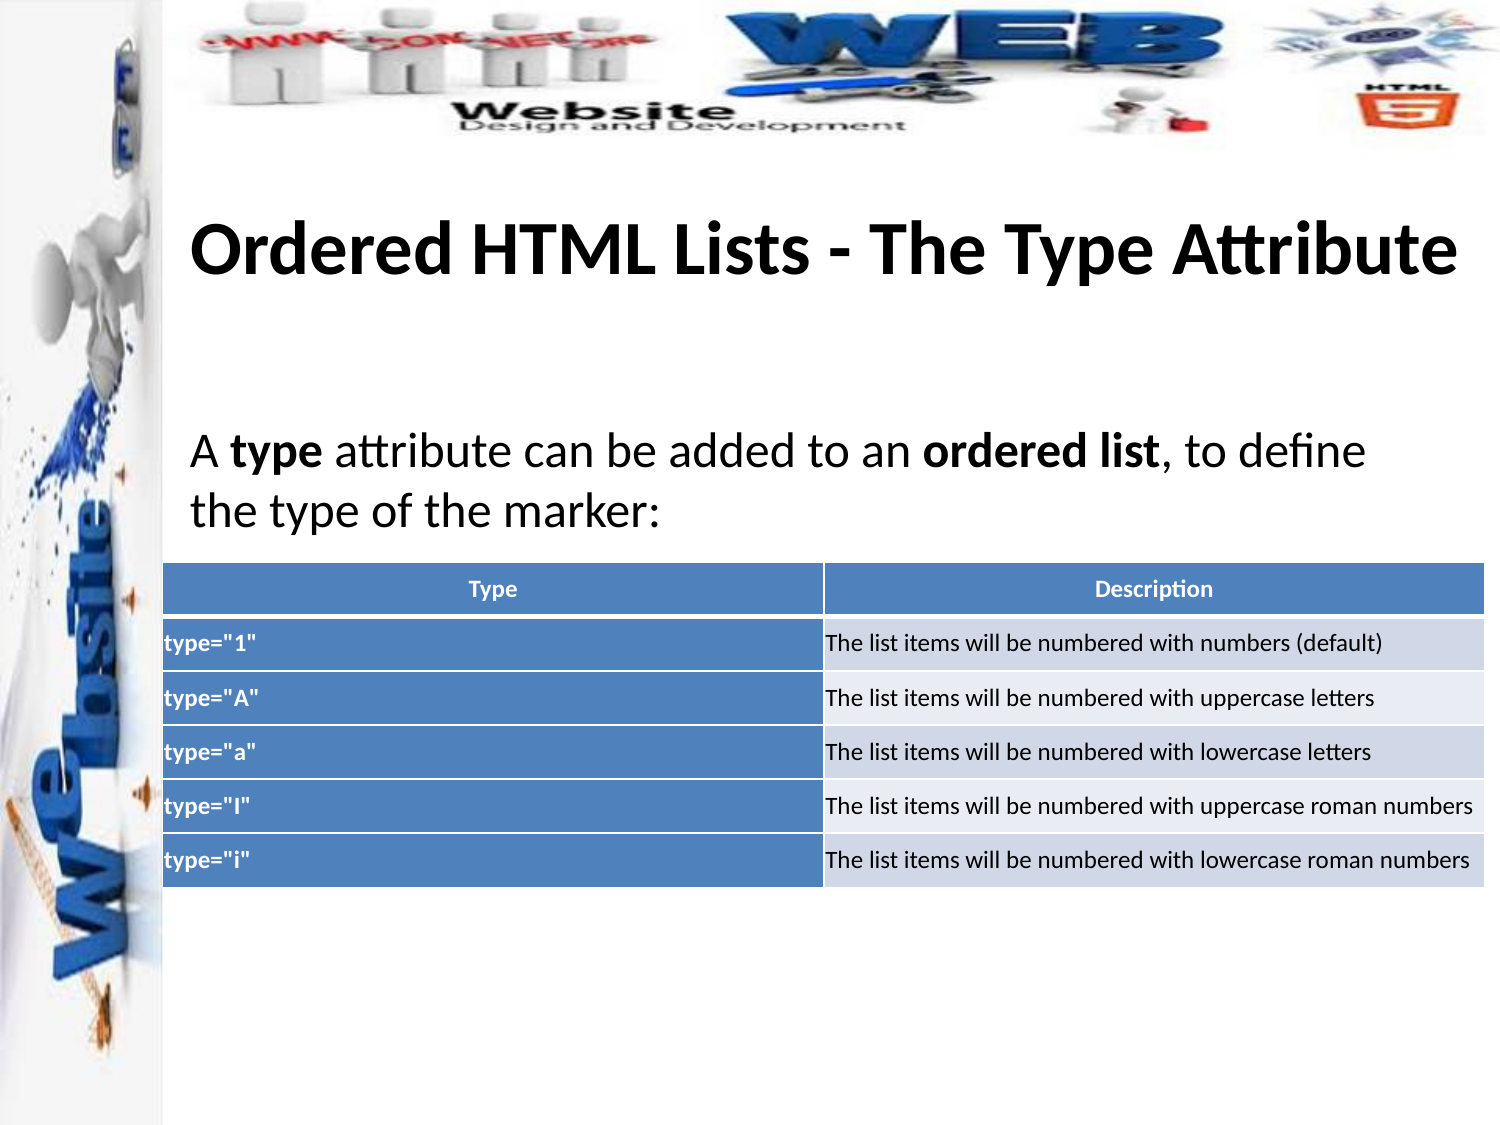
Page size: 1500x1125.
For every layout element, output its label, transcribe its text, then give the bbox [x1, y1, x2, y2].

table_cell type="i" [163, 834, 823, 887]
table_cell The list items will be numbered with uppercase roman numbers [825, 780, 1484, 832]
picture [0, 0, 1500, 1125]
table_header Type [163, 563, 823, 614]
table_cell The list items will be numbered with lowercase roman numbers [825, 834, 1484, 887]
table_cell type="a" [163, 726, 823, 778]
table_cell type="A" [163, 672, 823, 724]
table_cell The list items will be numbered with lowercase letters [825, 726, 1484, 778]
table_cell type="1" [163, 619, 823, 670]
title Ordered HTML Lists - The Type Attribute [150, 149, 1500, 338]
table_cell The list items will be numbered with uppercase letters [825, 672, 1484, 724]
table_cell The list items will be numbered with numbers (default) [825, 619, 1484, 670]
table_header Description [825, 563, 1484, 614]
table_cell type="I" [163, 780, 823, 832]
text_box A type attribute can be added to an ordered list, to define the type of the marker: [174, 410, 1438, 591]
